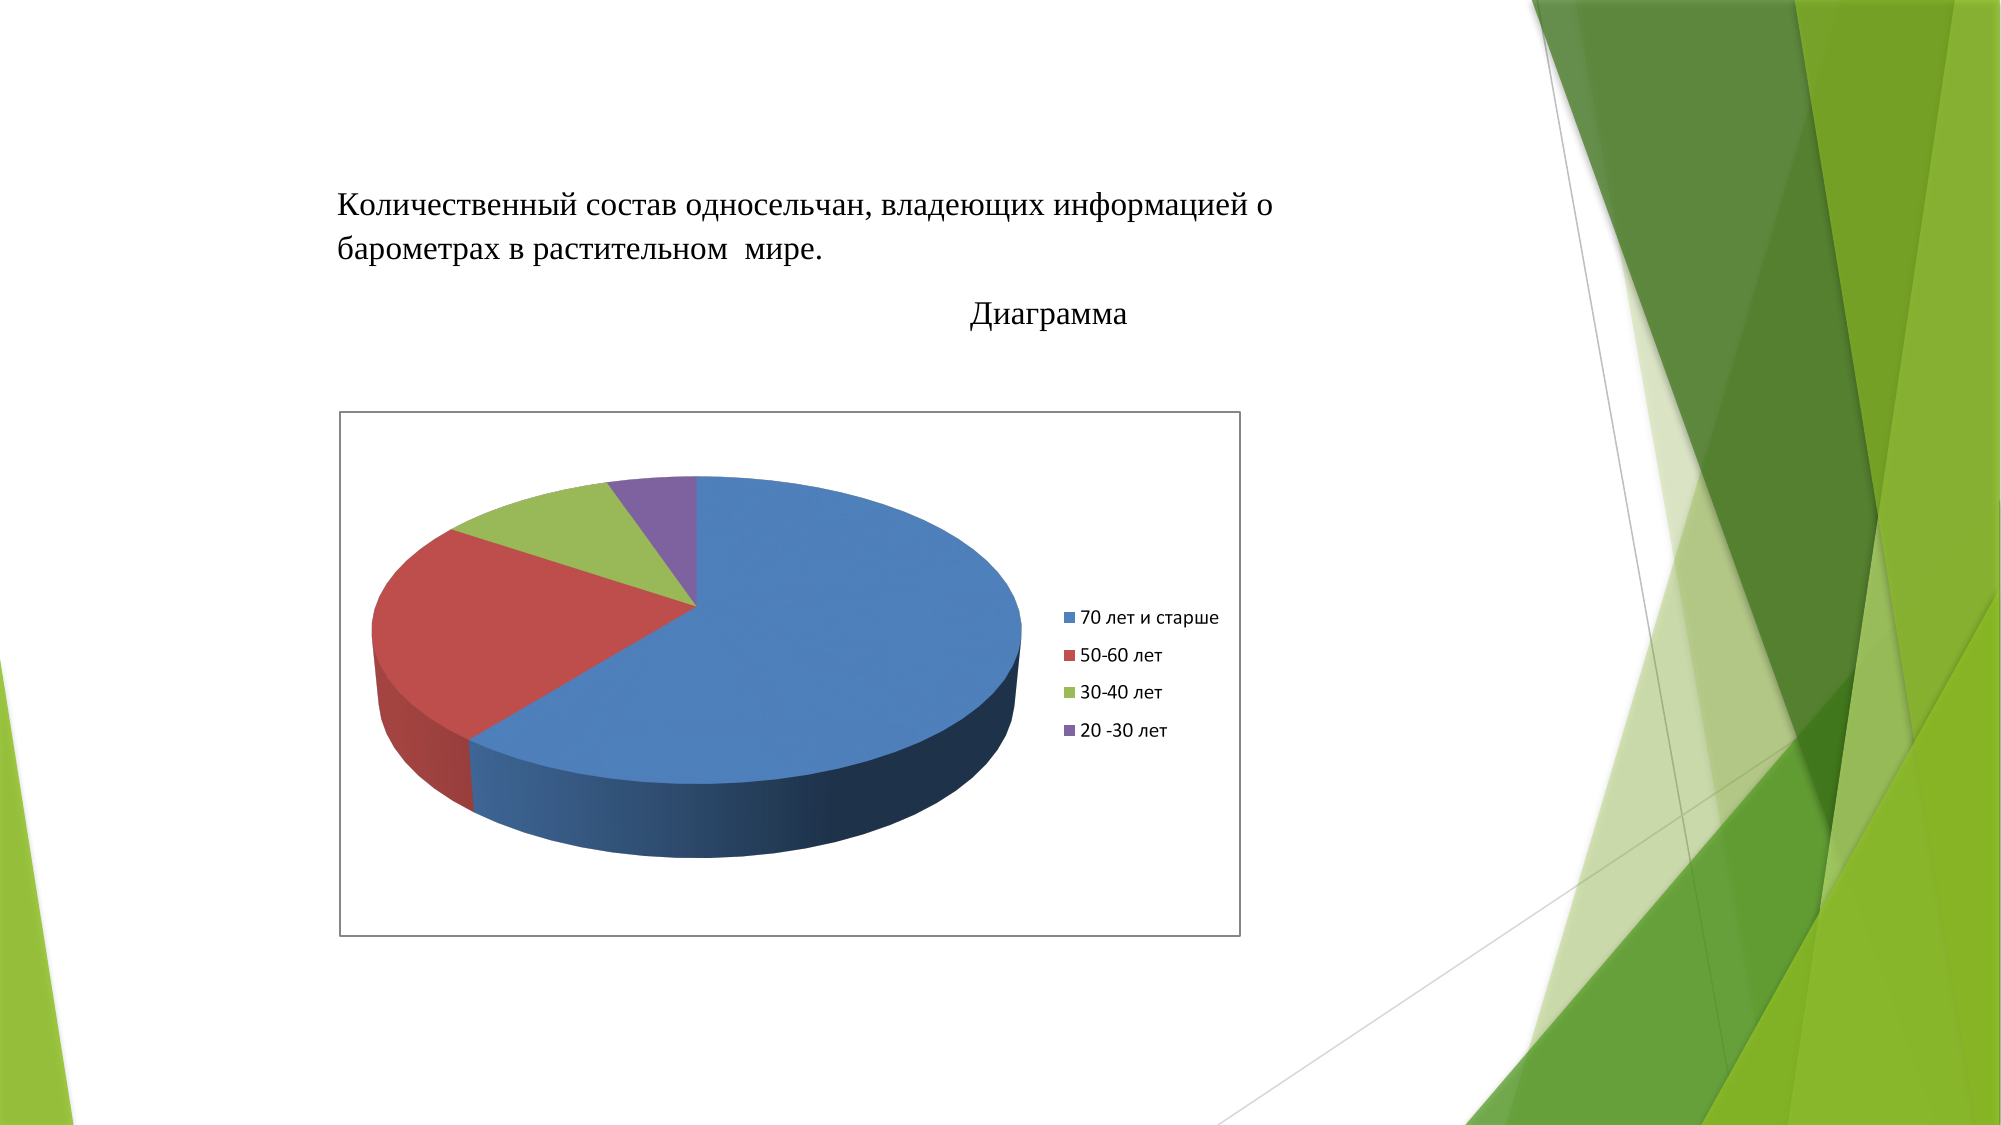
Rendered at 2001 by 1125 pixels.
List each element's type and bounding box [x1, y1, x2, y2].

text_box [333, 0, 1312, 963]
